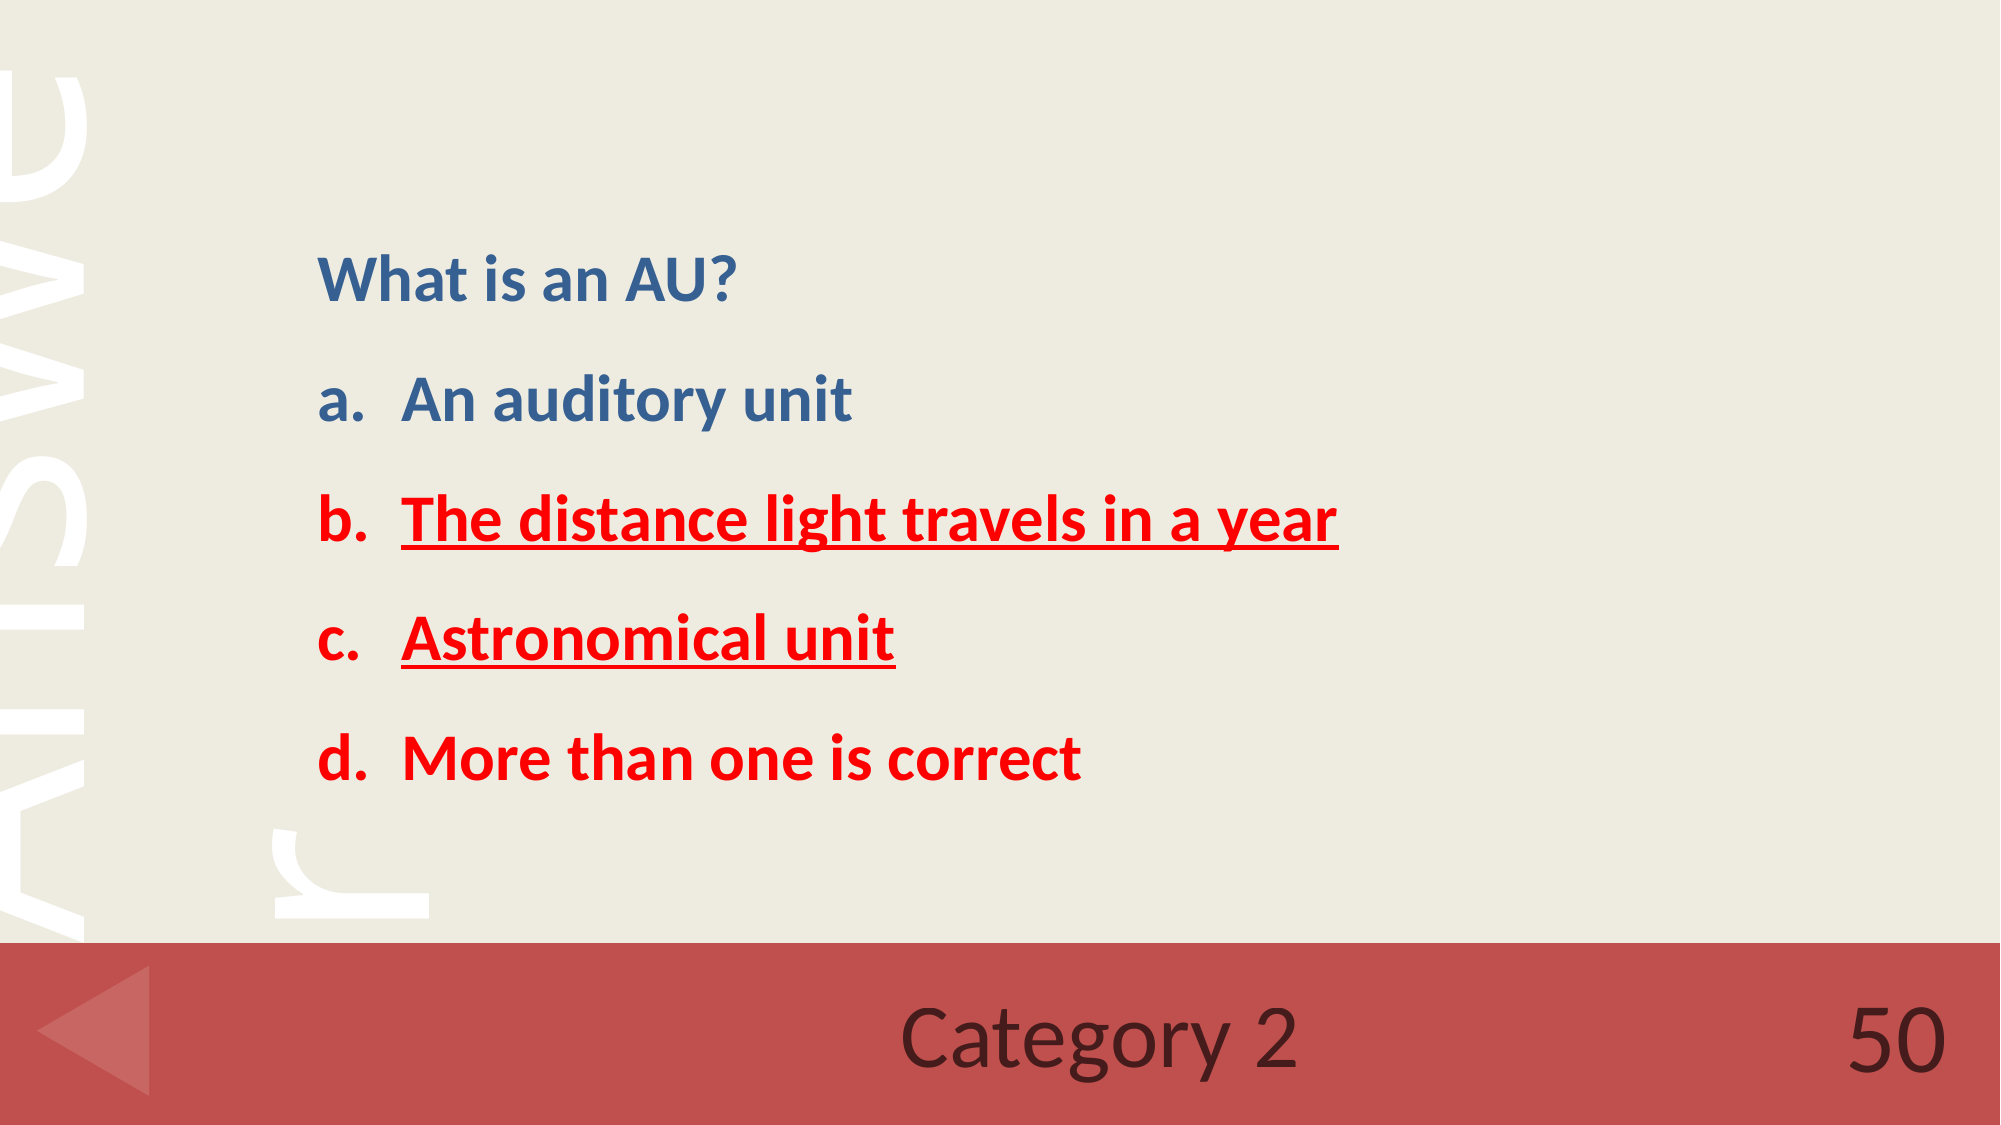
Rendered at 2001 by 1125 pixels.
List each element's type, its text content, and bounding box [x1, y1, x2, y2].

title Category 2 [200, 937, 2000, 1125]
list What is an AU? An auditory unit The distance light travels in a year Astronomical unit More than one is correct [302, 138, 1889, 850]
